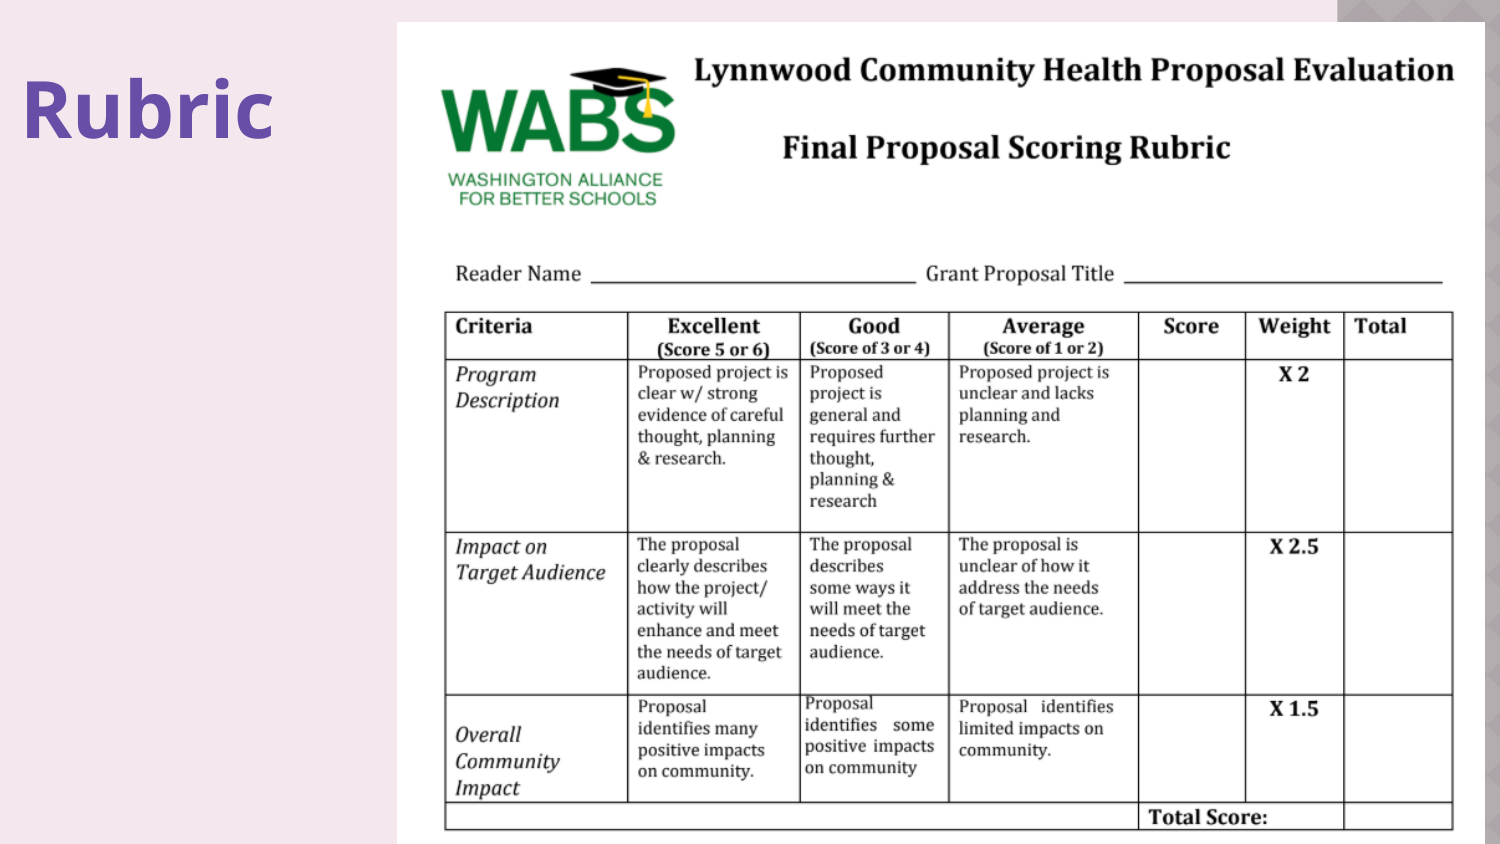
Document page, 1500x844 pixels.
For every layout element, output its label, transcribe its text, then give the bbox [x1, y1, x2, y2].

picture [397, 22, 1486, 844]
title Rubric [12, 0, 352, 155]
